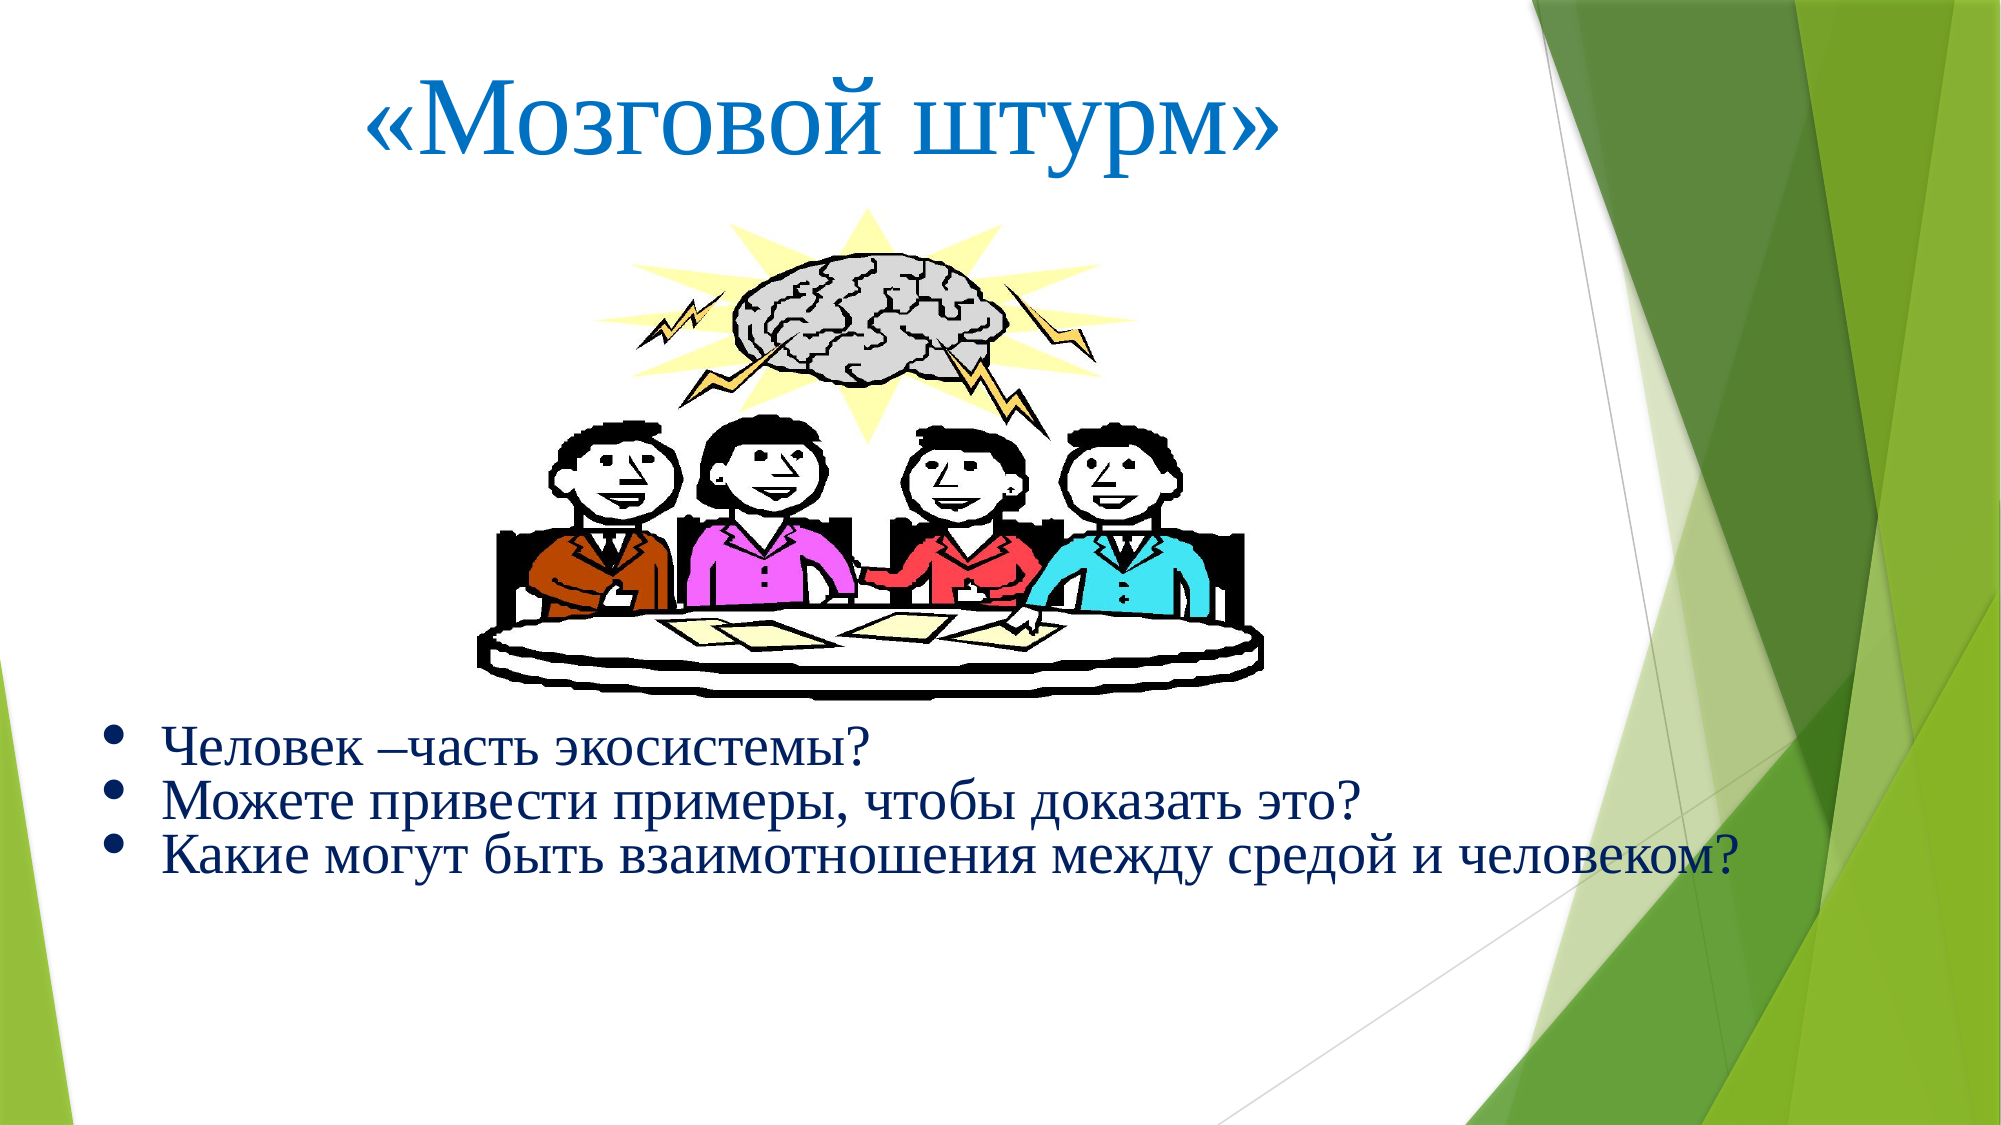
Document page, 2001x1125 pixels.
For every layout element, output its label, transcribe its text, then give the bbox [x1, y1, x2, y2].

picture [476, 204, 1267, 703]
text_box Человек –часть экосистемы? Можете привести примеры, чтобы доказать это? Какие могут быть взаимотношения между средой и человеком? [90, 742, 2000, 893]
text_box «Мозговой штурм» [320, 34, 1327, 185]
